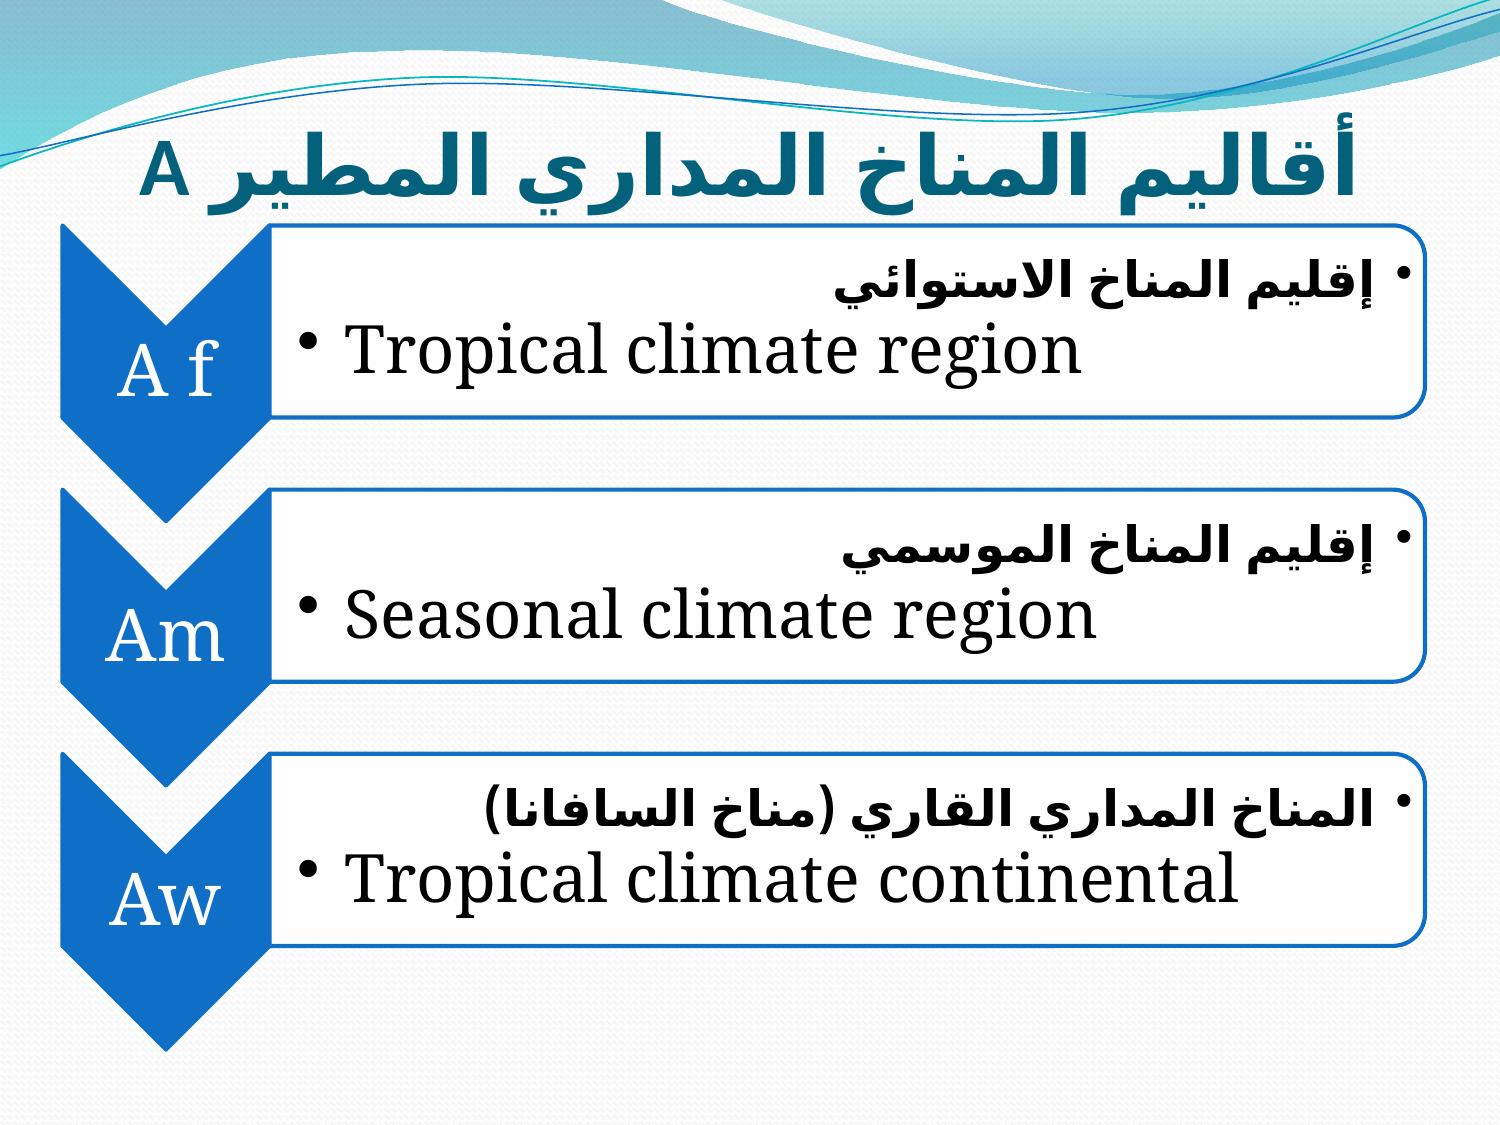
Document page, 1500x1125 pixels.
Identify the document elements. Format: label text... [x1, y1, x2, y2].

title أقاليم المناخ المداري المطير A [75, 115, 1425, 213]
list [62, 224, 1426, 1051]
